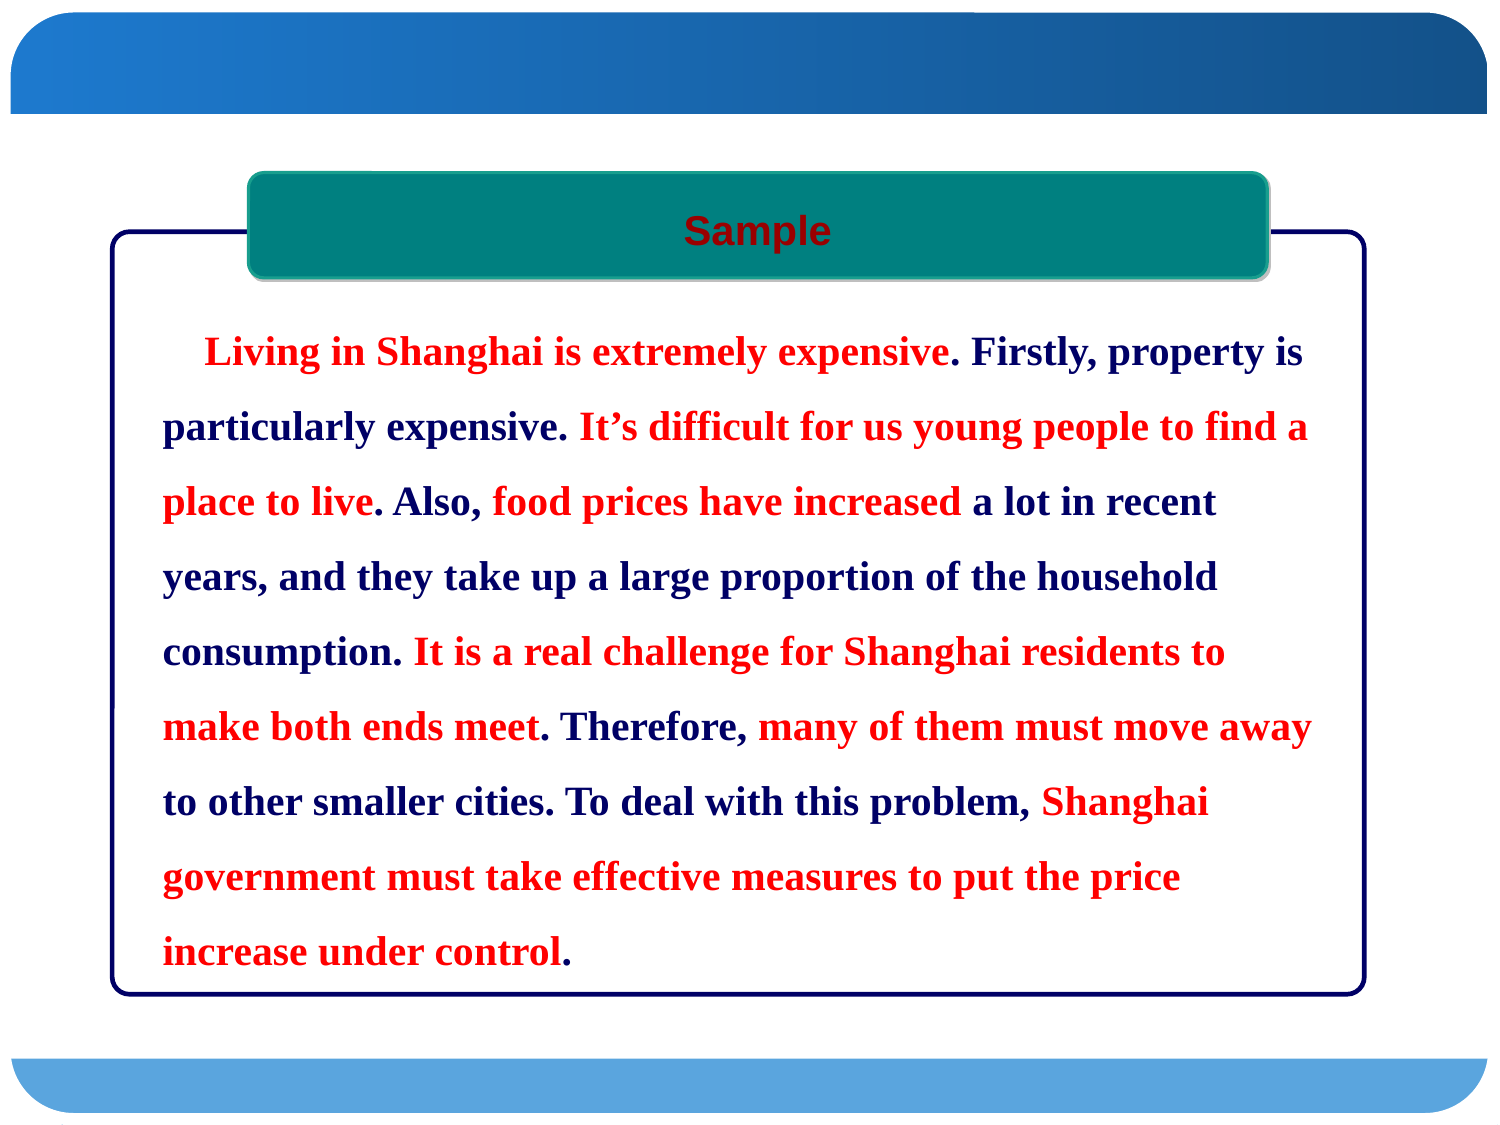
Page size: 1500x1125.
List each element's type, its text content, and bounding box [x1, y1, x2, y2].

text_box Sample [269, 196, 1246, 262]
text_box [248, 172, 1268, 278]
text_box [112, 231, 1365, 995]
text_box Living in Shanghai is extremely expensive. Firstly, property is particularly expensive. It’s difficult for us young people to find a place to live. Also, food prices have increased a lot in recent years, and they take up a large proportion of the household consumption. It is a real challenge for Shanghai residents to make both ends meet. Therefore, many of them must move away to other smaller cities. To deal with this problem, Shanghai government must take effective measures to put the price increase under control. [147, 290, 1329, 981]
